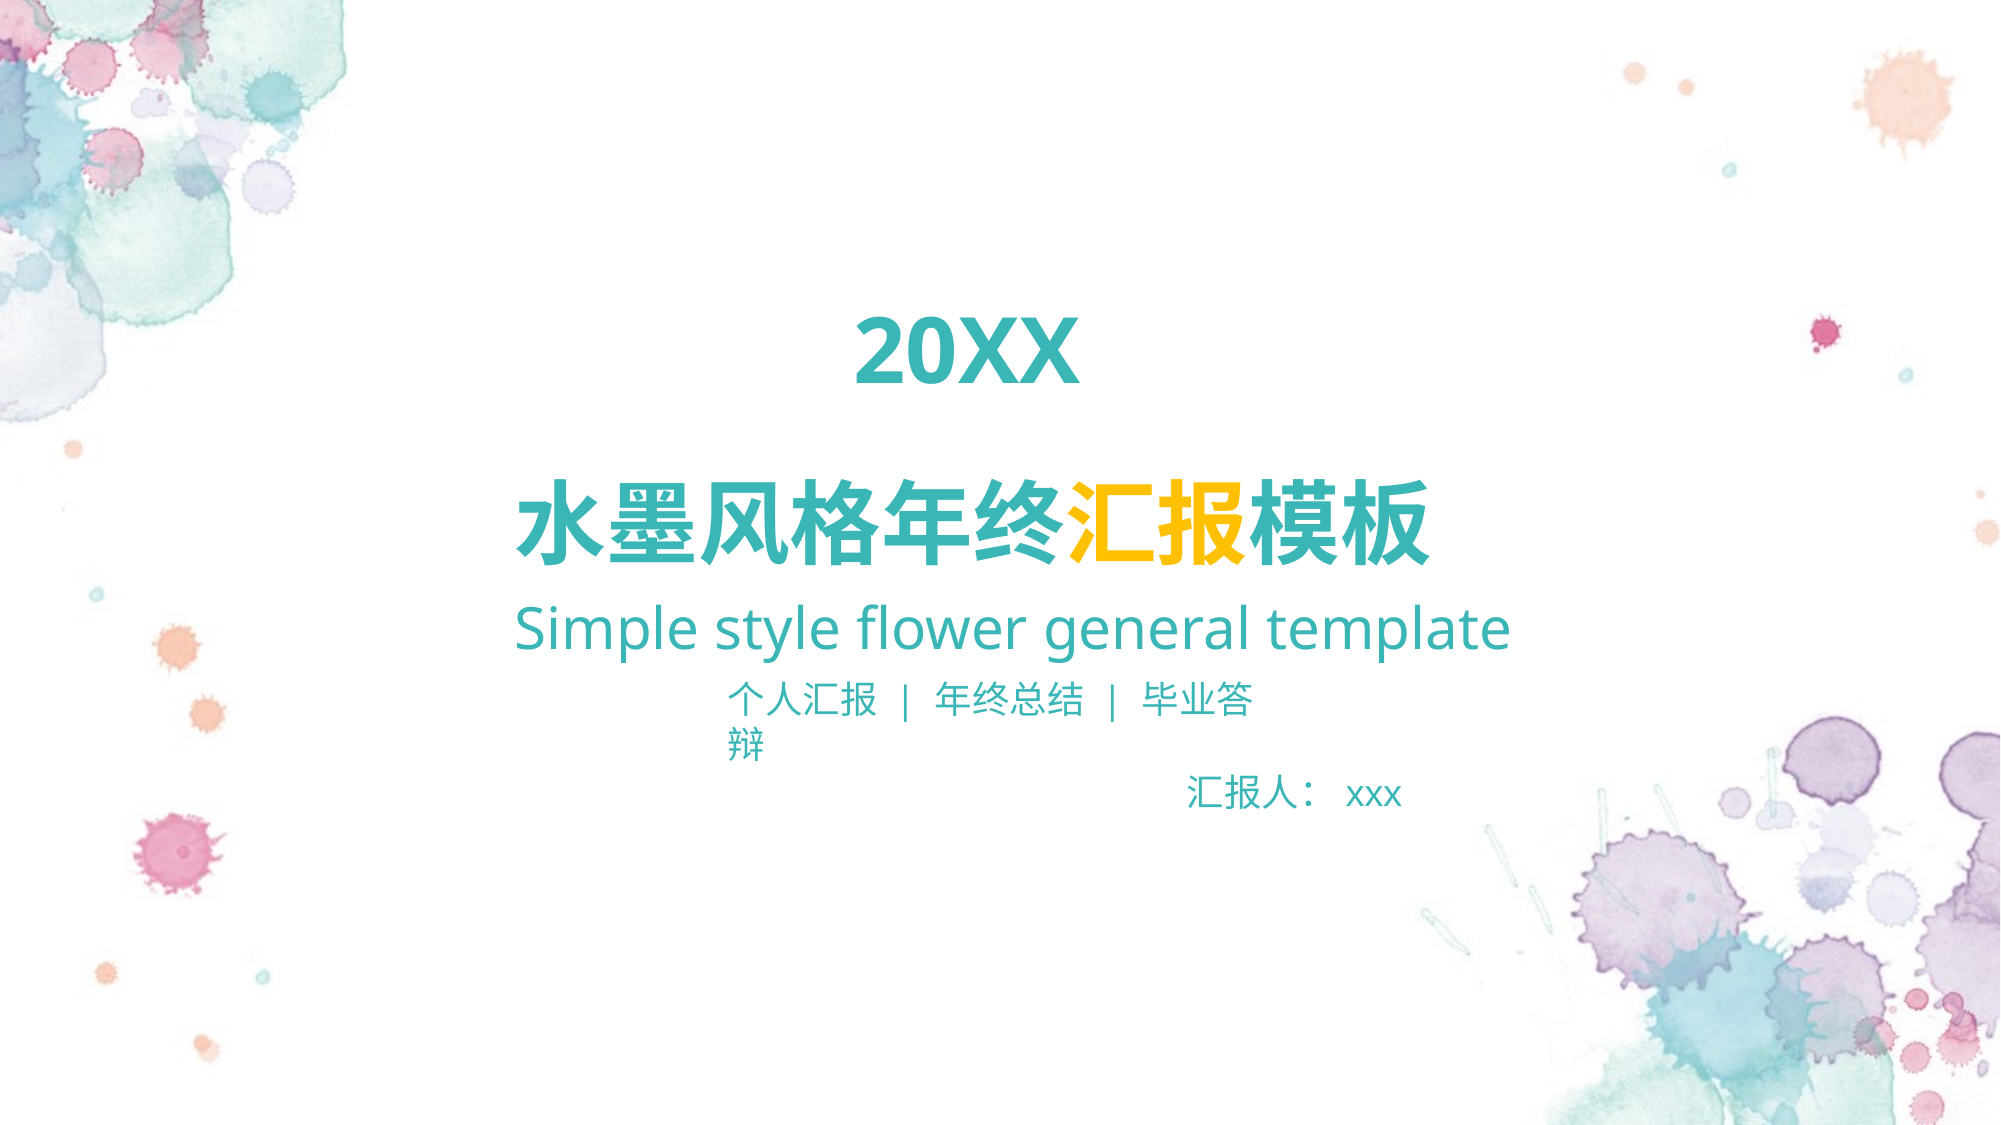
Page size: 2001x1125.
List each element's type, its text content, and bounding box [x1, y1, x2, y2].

text_box 个人汇报 | 年终总结 | 毕业答辩 [712, 668, 1287, 773]
text_box Simple style flower general template [499, 583, 1597, 669]
picture [0, 0, 2001, 1125]
text_box 水墨风格年终汇报模板 [499, 458, 1500, 583]
text_box 汇报人：xxx [1088, 761, 1501, 821]
text_box 20XX [838, 285, 1170, 410]
